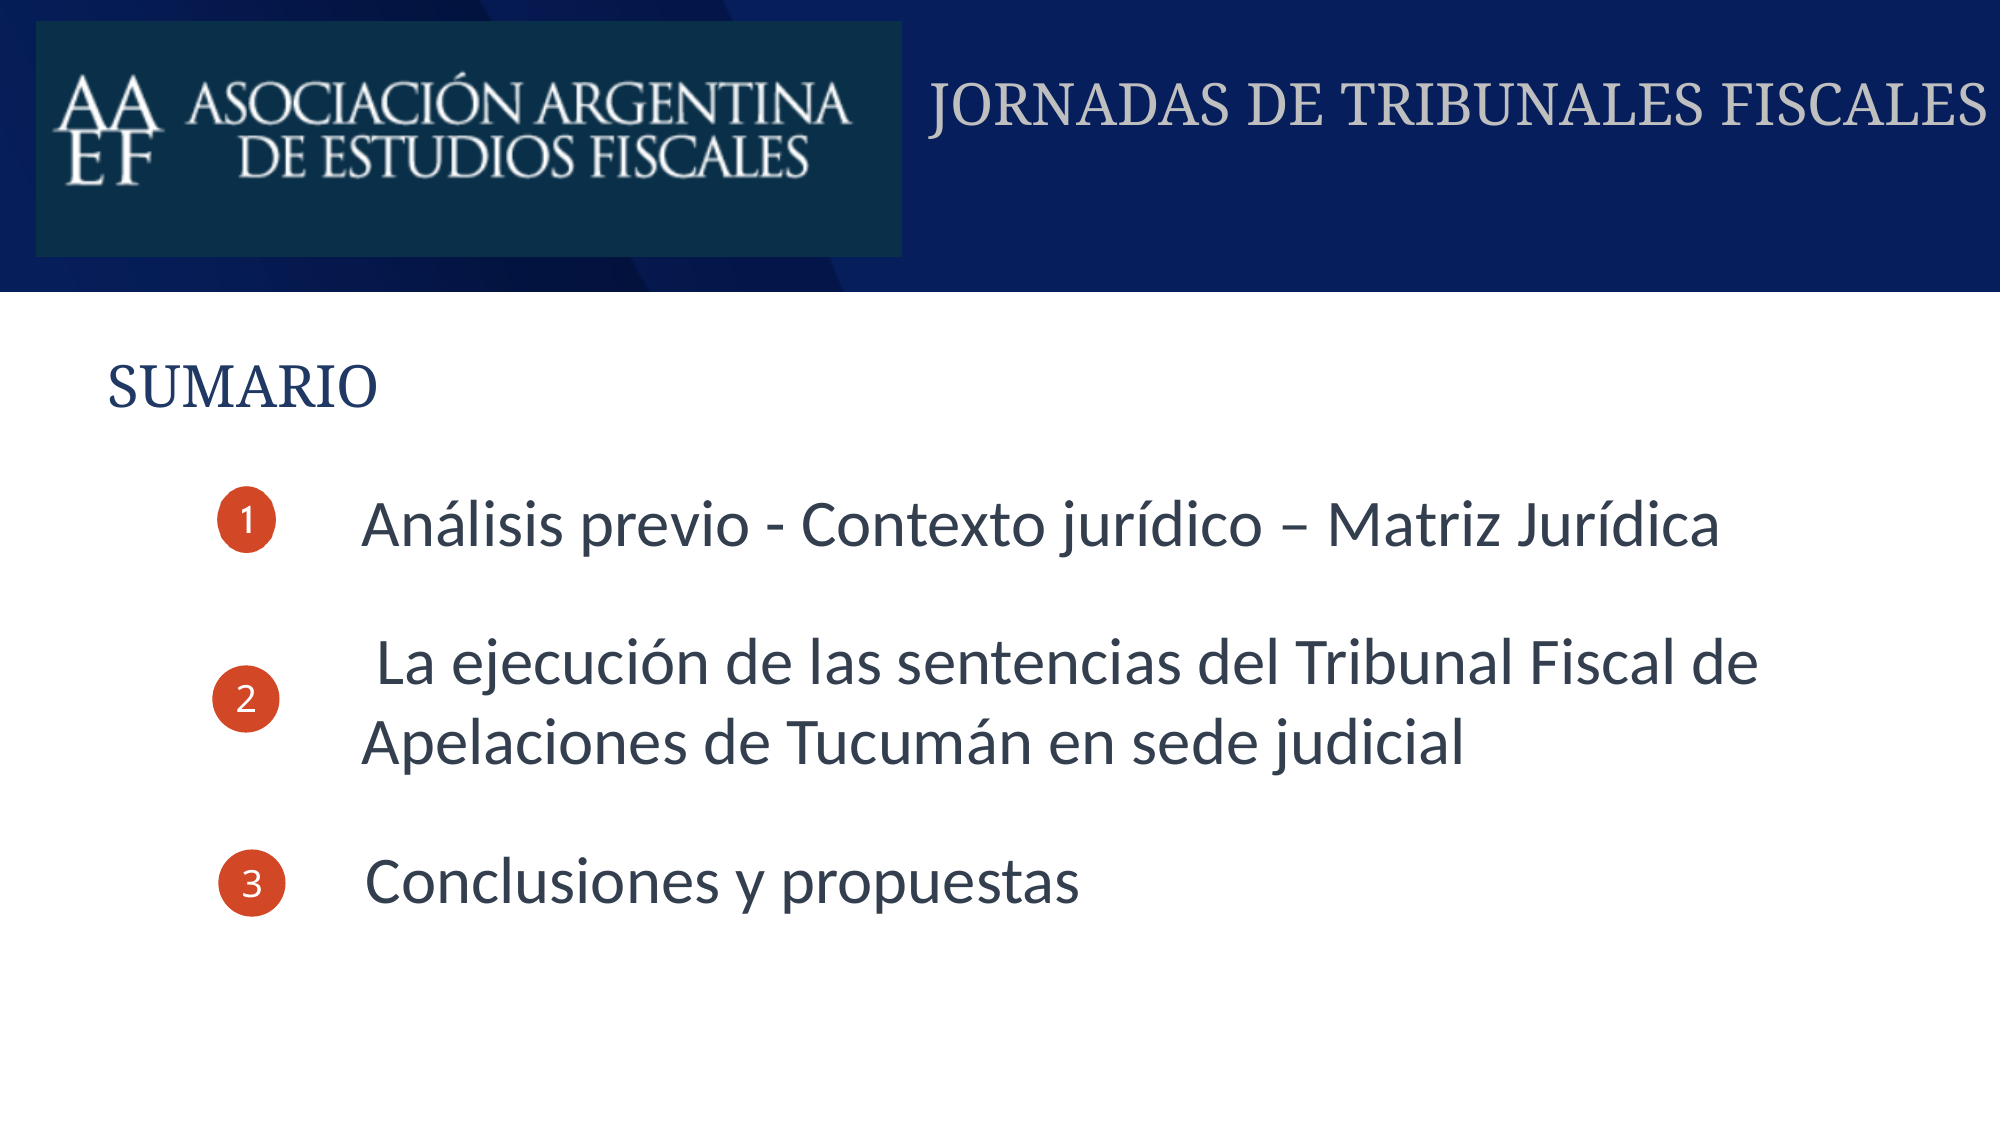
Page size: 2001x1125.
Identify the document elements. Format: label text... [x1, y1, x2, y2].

text_box Conclusiones y propuestas [350, 829, 1112, 924]
picture [206, 484, 287, 566]
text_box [206, 849, 299, 917]
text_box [200, 665, 293, 733]
picture [0, 0, 2000, 292]
text_box Análisis previo - Contexto jurídico – Matriz Jurídica [346, 472, 1801, 568]
text_box SUMARIO [93, 341, 411, 427]
text_box La ejecución de las sentencias del Tribunal Fiscal de Apelaciones de Tucumán en sede judicial [346, 610, 1801, 786]
